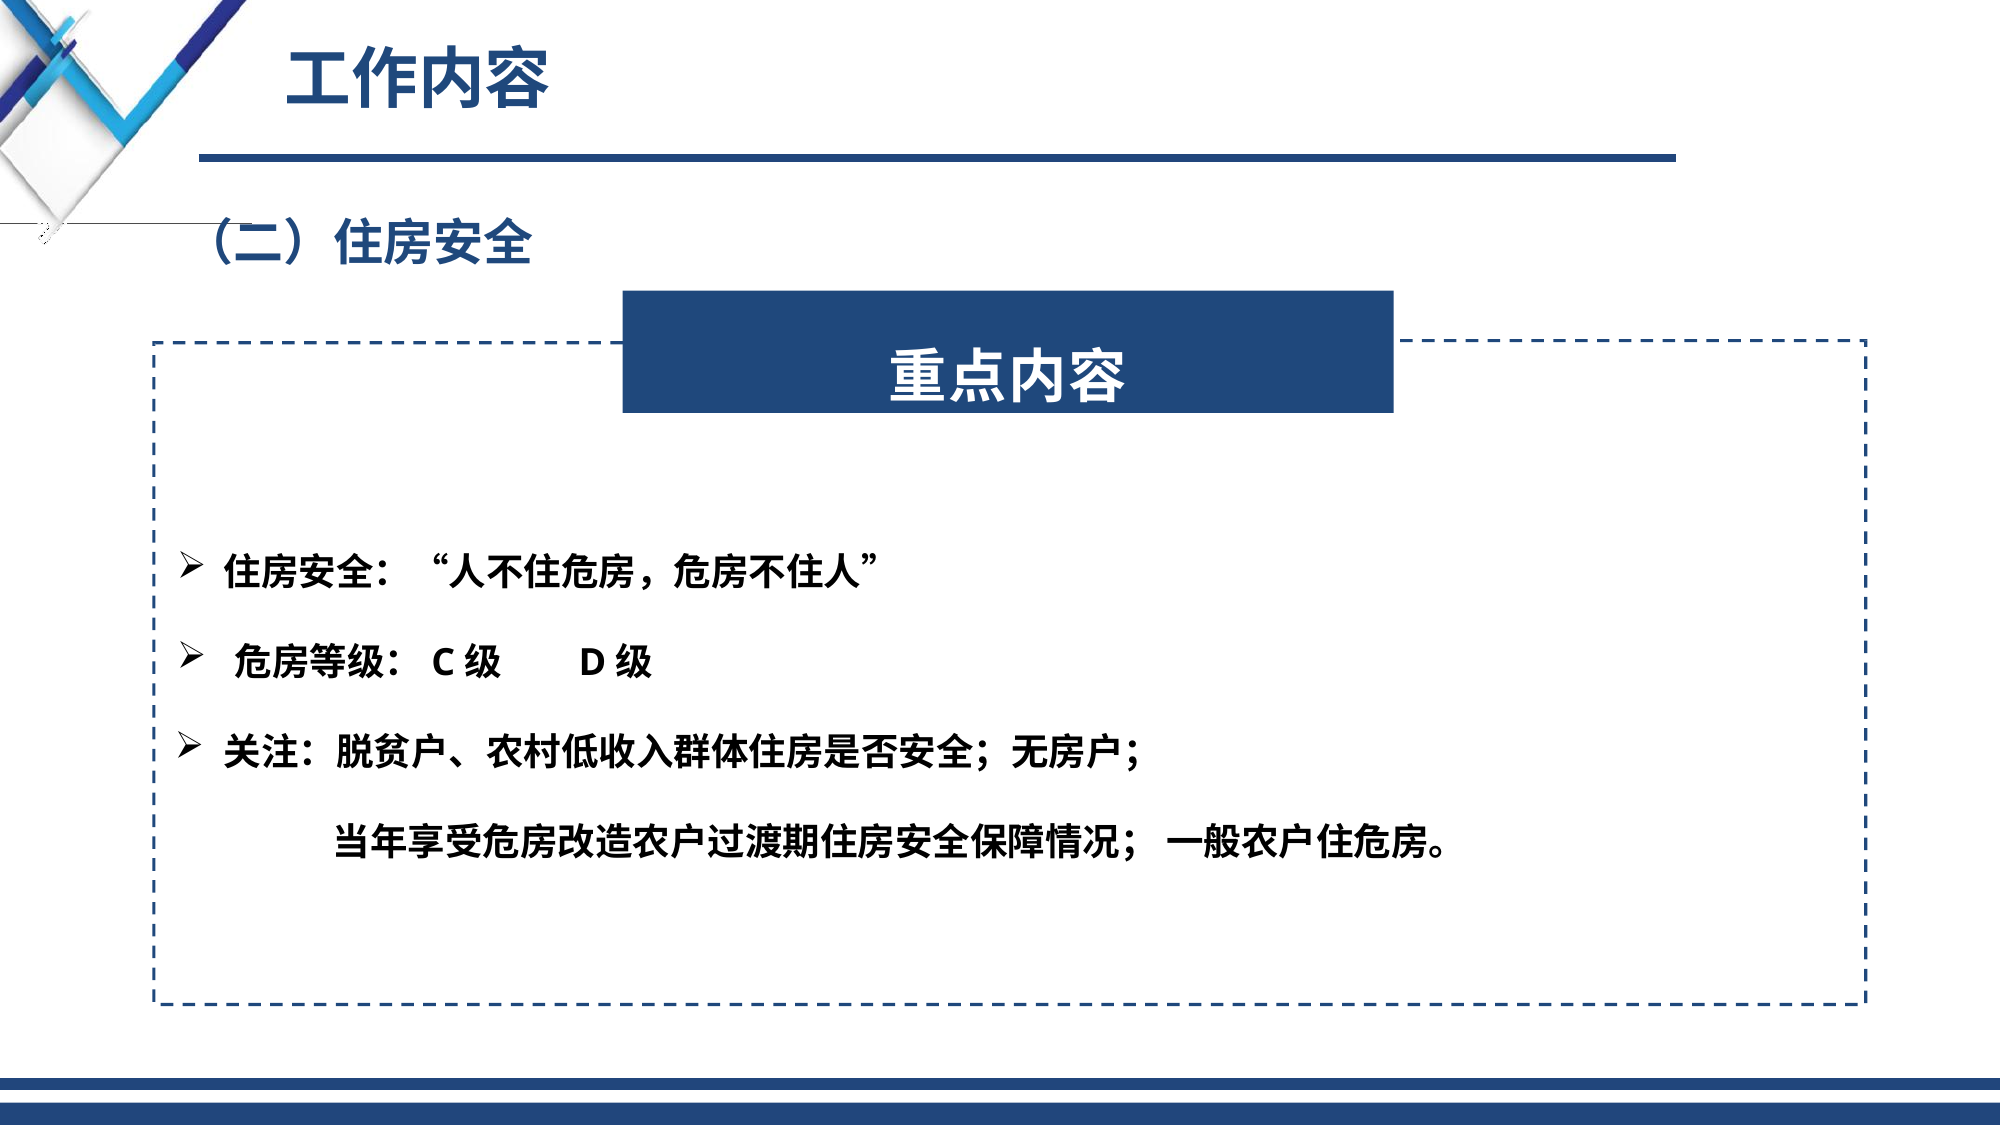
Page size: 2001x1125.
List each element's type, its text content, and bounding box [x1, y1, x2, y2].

text_box [1407, 1002, 1421, 1007]
text_box [1276, 1002, 1289, 1007]
text_box [1495, 1002, 1508, 1007]
text_box [522, 341, 536, 345]
text_box [152, 573, 156, 587]
text_box [532, 1002, 546, 1007]
text_box [1684, 339, 1698, 343]
text_box [707, 1002, 721, 1007]
text_box [1320, 1002, 1333, 1007]
text_box [1167, 1002, 1180, 1007]
text_box [1517, 1002, 1530, 1007]
text_box [663, 1002, 677, 1007]
text_box [1079, 1002, 1093, 1007]
text_box [1728, 339, 1741, 343]
text_box [576, 1002, 589, 1007]
text_box [152, 902, 156, 915]
title 工作内容 [282, 33, 554, 224]
text_box [1582, 1002, 1596, 1007]
text_box [1531, 339, 1544, 343]
text_box [1864, 531, 1868, 544]
text_box [860, 1002, 874, 1007]
text_box [1864, 684, 1868, 697]
text_box [152, 377, 156, 390]
text_box [1560, 1002, 1574, 1007]
text_box [260, 341, 273, 345]
text_box [152, 945, 156, 959]
text_box [970, 1002, 983, 1007]
text_box [1035, 1002, 1049, 1007]
text_box [1232, 1002, 1246, 1007]
text_box [182, 1002, 196, 1007]
text_box [1864, 793, 1868, 807]
text_box [152, 508, 156, 521]
text_box [152, 858, 156, 871]
text_box [335, 1002, 349, 1007]
text_box [152, 814, 156, 828]
text_box [773, 1002, 786, 1007]
text_box [1864, 509, 1868, 522]
text_box [1793, 339, 1807, 343]
text_box [423, 1002, 436, 1007]
text_box [152, 341, 164, 346]
text_box [1864, 990, 1868, 1004]
text_box [152, 442, 156, 456]
text_box [620, 1002, 633, 1007]
text_box [1473, 1002, 1486, 1007]
text_box [152, 836, 156, 849]
text_box [391, 341, 405, 345]
text_box [152, 464, 156, 477]
text_box [1815, 339, 1829, 343]
text_box [1648, 1002, 1661, 1007]
text_box [926, 1002, 939, 1007]
text_box [566, 341, 580, 345]
text_box [622, 409, 1394, 413]
text_box [152, 792, 156, 806]
text_box [1363, 1002, 1377, 1007]
text_box [479, 341, 492, 345]
text_box [1443, 339, 1457, 343]
text_box [1421, 339, 1435, 343]
text_box [1013, 1002, 1027, 1007]
text_box [1101, 1002, 1114, 1007]
text_box [1670, 1002, 1683, 1007]
text_box [1845, 1002, 1858, 1007]
text_box [1618, 339, 1632, 343]
text_box [1864, 728, 1868, 741]
text_box [948, 1002, 961, 1007]
text_box [1342, 1002, 1355, 1007]
text_box [598, 1002, 611, 1007]
text_box [325, 341, 339, 345]
text_box [622, 290, 1394, 336]
text_box [216, 341, 230, 345]
text_box [1057, 1002, 1071, 1007]
text_box [152, 551, 156, 565]
text_box [194, 341, 208, 345]
text_box [152, 683, 156, 696]
text_box [160, 1002, 174, 1007]
text_box [1538, 1002, 1552, 1007]
text_box 重点内容 [622, 336, 1394, 409]
text_box [1385, 1002, 1399, 1007]
text_box [152, 486, 156, 499]
text_box [554, 1002, 568, 1007]
text_box [369, 341, 383, 345]
text_box [1188, 1002, 1202, 1007]
text_box [152, 617, 156, 631]
text_box [1298, 1002, 1311, 1007]
text_box [1662, 339, 1676, 343]
text_box [1487, 339, 1501, 343]
text_box [1400, 339, 1413, 343]
text_box [357, 1002, 371, 1007]
text_box [992, 1002, 1005, 1007]
text_box [152, 770, 156, 784]
text_box [435, 341, 448, 345]
text_box [467, 1002, 480, 1007]
text_box [1123, 1002, 1136, 1007]
text_box [1864, 925, 1868, 938]
text_box [1864, 400, 1868, 413]
text_box [204, 1002, 218, 1007]
text_box [1859, 339, 1868, 347]
text_box [313, 1002, 327, 1007]
text_box [152, 989, 156, 1002]
text_box [1864, 443, 1868, 457]
text_box [1772, 339, 1785, 343]
text_box [1509, 339, 1523, 343]
text_box [0, 1102, 2000, 1125]
text_box [1864, 378, 1868, 391]
text_box [1864, 487, 1868, 501]
text_box [1864, 837, 1868, 851]
text_box [1864, 640, 1868, 654]
text_box [1451, 1002, 1464, 1007]
text_box [282, 341, 295, 345]
text_box [1864, 815, 1868, 829]
text_box [401, 1002, 414, 1007]
text_box [152, 661, 156, 674]
text_box [1597, 339, 1610, 343]
picture [0, 0, 252, 245]
text_box [152, 967, 156, 981]
text_box [1864, 356, 1868, 369]
text_box [1553, 339, 1566, 343]
text_box [248, 1002, 261, 1007]
text_box [152, 923, 156, 937]
text_box [413, 341, 426, 345]
text_box [152, 530, 156, 543]
text_box [270, 1002, 283, 1007]
text_box [544, 341, 558, 345]
text_box [1692, 1002, 1705, 1007]
text_box [152, 639, 156, 652]
text_box [238, 341, 251, 345]
text_box [642, 1002, 655, 1007]
text_box [152, 880, 156, 893]
text_box [1465, 339, 1479, 343]
text_box [729, 1002, 743, 1007]
text_box [1864, 771, 1868, 785]
text_box [347, 341, 361, 345]
text_box [1864, 706, 1868, 719]
text_box [1864, 618, 1868, 632]
text_box [304, 341, 317, 345]
text_box [1864, 903, 1868, 916]
text_box [152, 748, 156, 762]
text_box [1801, 1002, 1814, 1007]
text_box [1757, 1002, 1771, 1007]
text_box [445, 1002, 458, 1007]
text_box [500, 341, 514, 345]
text_box [795, 1002, 808, 1007]
text_box [1735, 1002, 1749, 1007]
text_box [610, 341, 623, 345]
text_box [904, 1002, 918, 1007]
text_box [1604, 1002, 1618, 1007]
text_box [1864, 859, 1868, 872]
text_box [226, 1002, 239, 1007]
text_box [1254, 1002, 1268, 1007]
text_box [1750, 339, 1763, 343]
text_box [1706, 339, 1719, 343]
text_box [1837, 339, 1851, 343]
text_box [1429, 1002, 1443, 1007]
text_box [1575, 339, 1588, 343]
text_box [152, 726, 156, 740]
text_box [1864, 553, 1868, 566]
text_box [1145, 1002, 1158, 1007]
text_box [1626, 1002, 1639, 1007]
text_box [1864, 596, 1868, 610]
text_box [172, 341, 186, 345]
text_box [1713, 1002, 1727, 1007]
text_box [1864, 881, 1868, 894]
text_box [152, 705, 156, 718]
text_box [1864, 662, 1868, 676]
text_box [838, 1002, 852, 1007]
text_box [152, 420, 156, 434]
text_box （二）住房安全 [181, 207, 536, 270]
text_box [882, 1002, 896, 1007]
text_box [510, 1002, 524, 1007]
text_box [1864, 575, 1868, 588]
text_box [1640, 339, 1654, 343]
text_box [488, 1002, 502, 1007]
text_box [1864, 750, 1868, 763]
text_box [152, 355, 156, 368]
text_box [1779, 1002, 1793, 1007]
text_box [292, 1002, 305, 1007]
text_box [1864, 421, 1868, 435]
text_box [1864, 968, 1868, 982]
text_box [751, 1002, 764, 1007]
text_box [457, 341, 470, 345]
text_box [817, 1002, 830, 1007]
text_box [1823, 1002, 1836, 1007]
text_box [152, 595, 156, 609]
text_box [685, 1002, 699, 1007]
text_box [1210, 1002, 1224, 1007]
text_box [152, 398, 156, 412]
text_box [1864, 946, 1868, 960]
text_box [588, 341, 601, 345]
text_box 住房安全：“人不住危房，危房不住人” 危房等级：C级 D级 关注：脱贫户、农村低收入群体住房是否安全；无房户； 当年享受危房改造农户过渡期住房安全保障情况； 一般农户住危房。 [174, 545, 1636, 863]
text_box [379, 1002, 393, 1007]
text_box [1864, 465, 1868, 479]
